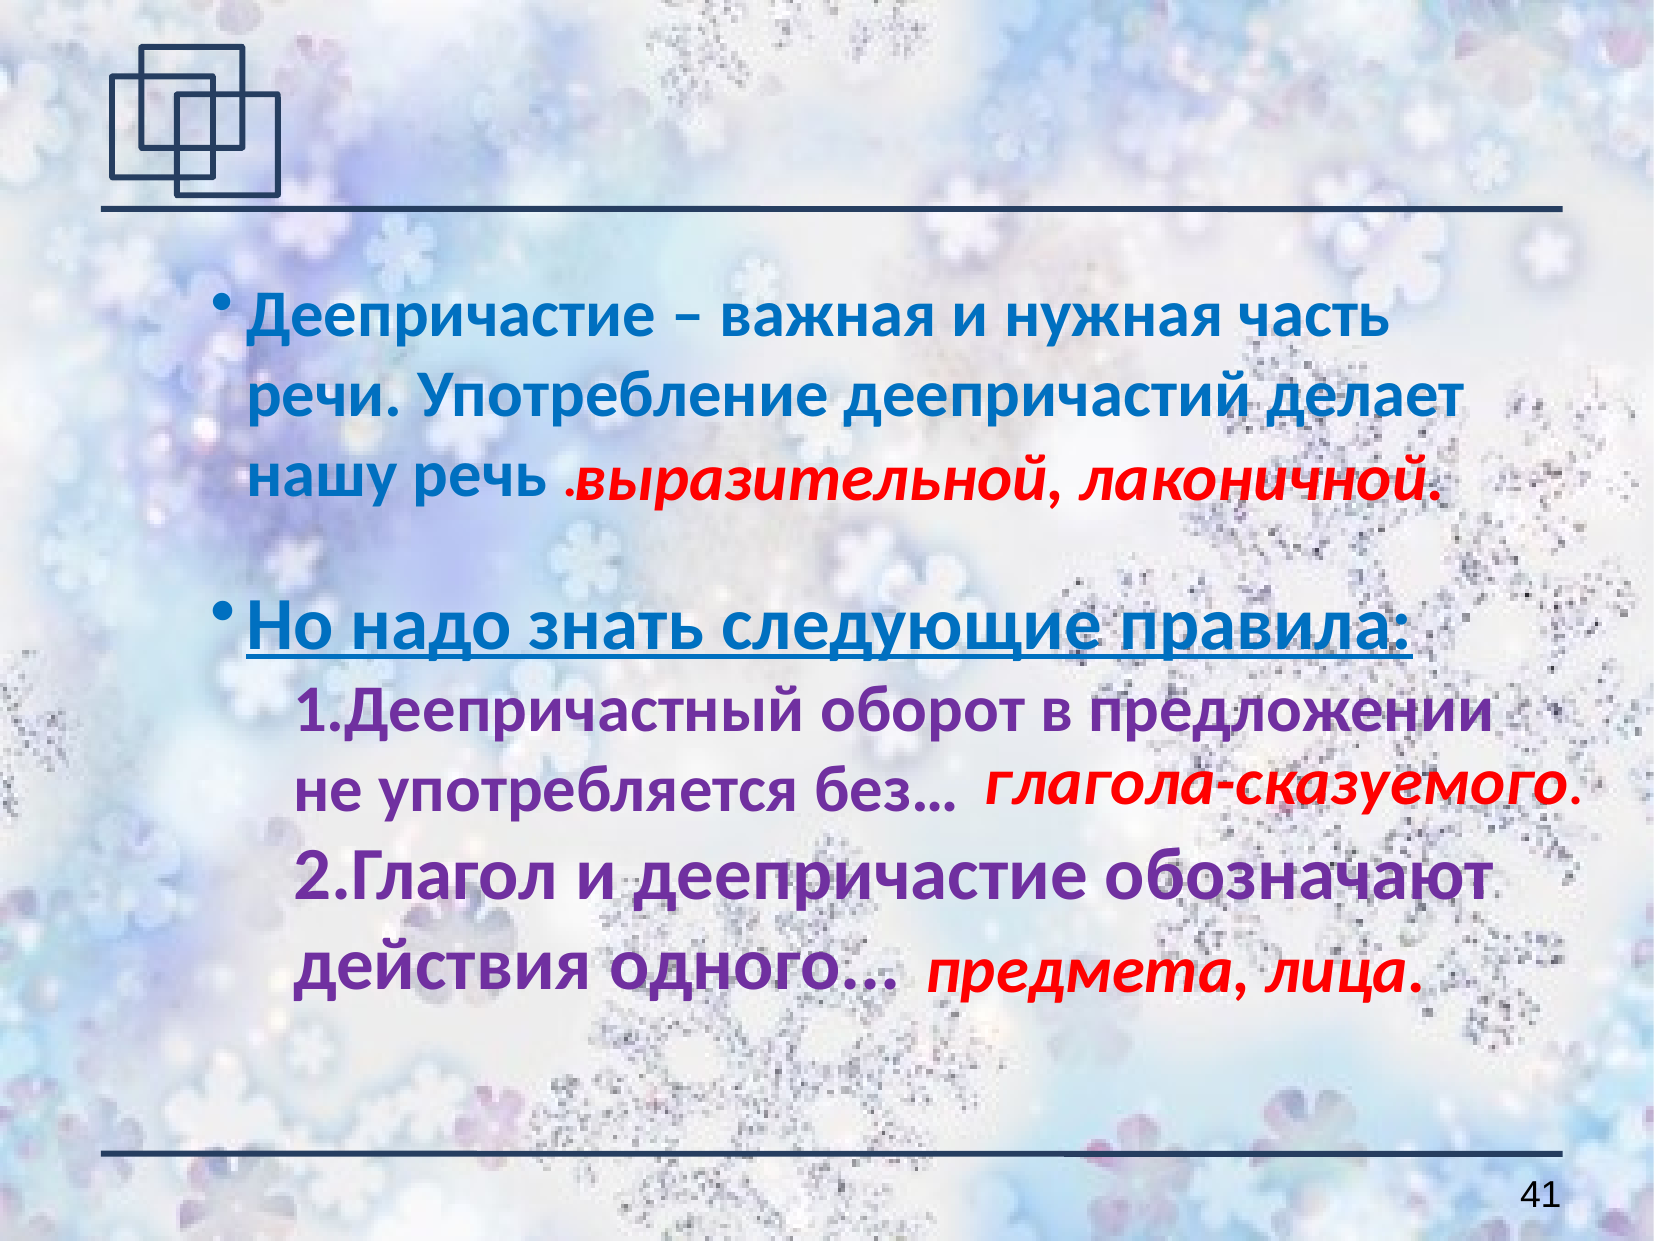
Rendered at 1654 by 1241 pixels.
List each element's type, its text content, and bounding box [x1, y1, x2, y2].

text_box предмета, лица. [908, 924, 1504, 1016]
text_box Деепричастие – важная и нужная часть речи. Употребление деепричастий делает нашу речь ... Но надо знать следующие правила: Деепричастный оборот в предложении не употребляется без… Глагол и деепричастие обозначают действия одного... [193, 261, 1536, 1143]
text_box выразительной, лаконичной. [557, 432, 1601, 524]
text_box глагола-сказуемого. [967, 737, 1614, 829]
picture [0, 0, 1654, 1241]
